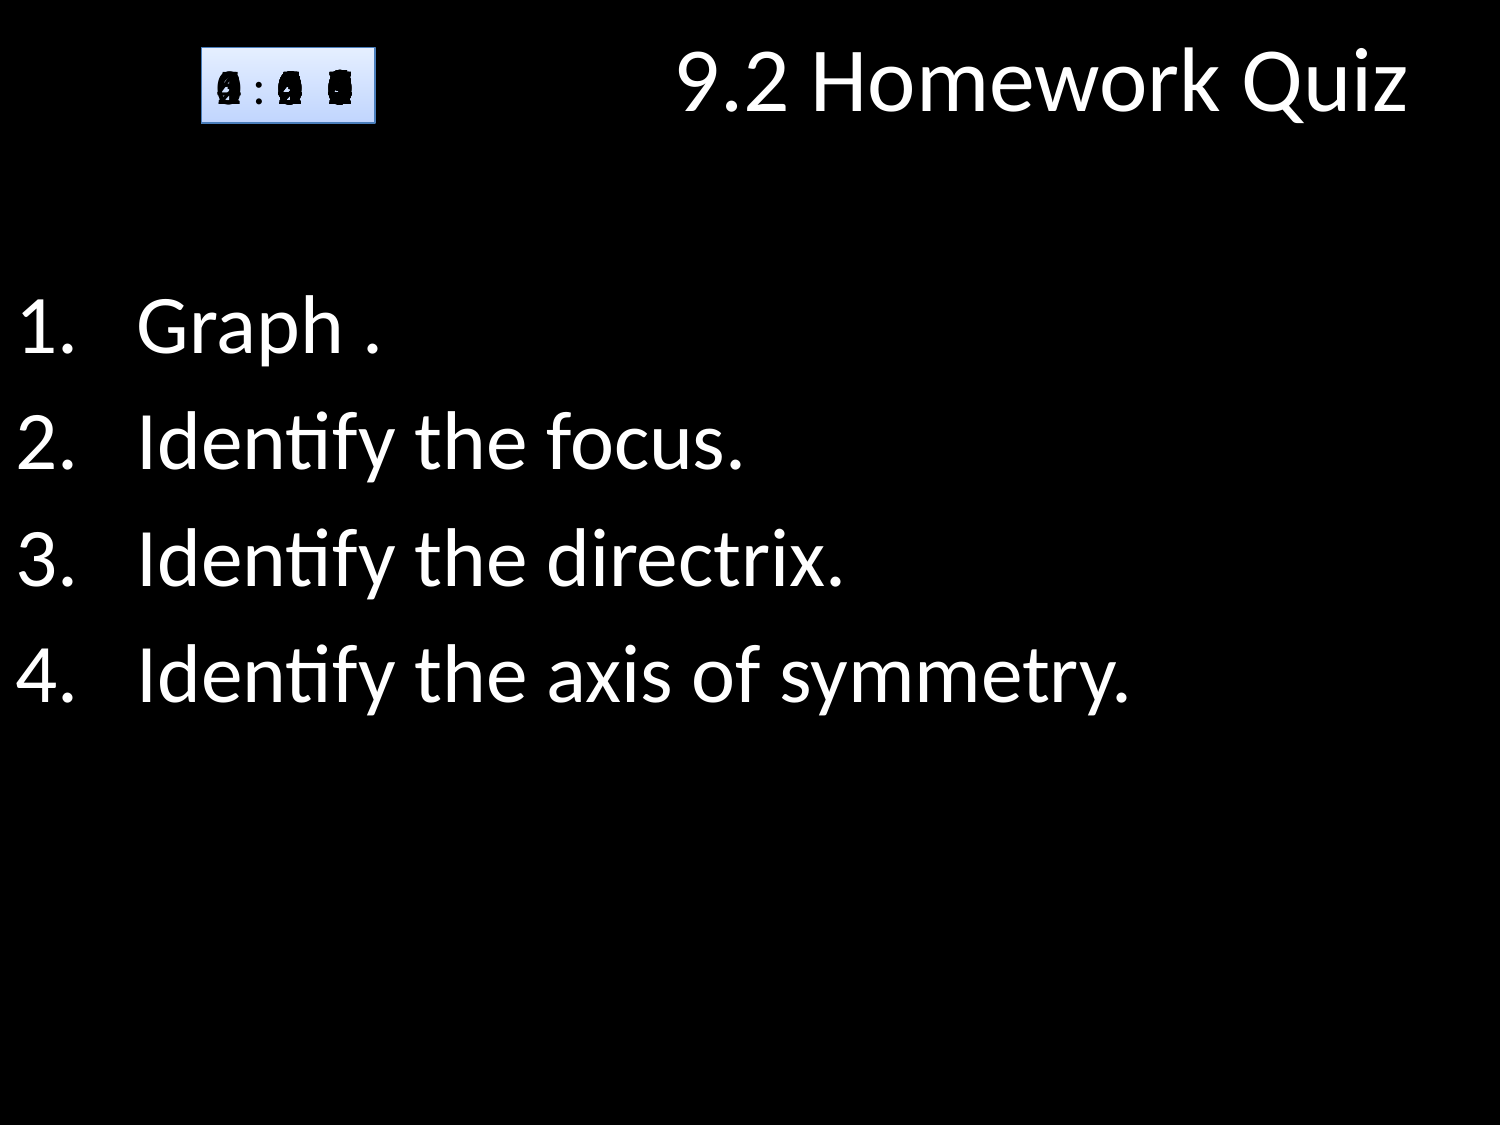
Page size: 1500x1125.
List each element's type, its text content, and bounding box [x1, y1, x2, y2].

text_box 9 [312, 47, 363, 123]
title 9.2 Homework Quiz [75, 0, 1425, 150]
text_box [201, 47, 376, 124]
text_box 0 [201, 47, 252, 123]
text_box 0 [262, 47, 312, 123]
text_box : [252, 47, 262, 123]
